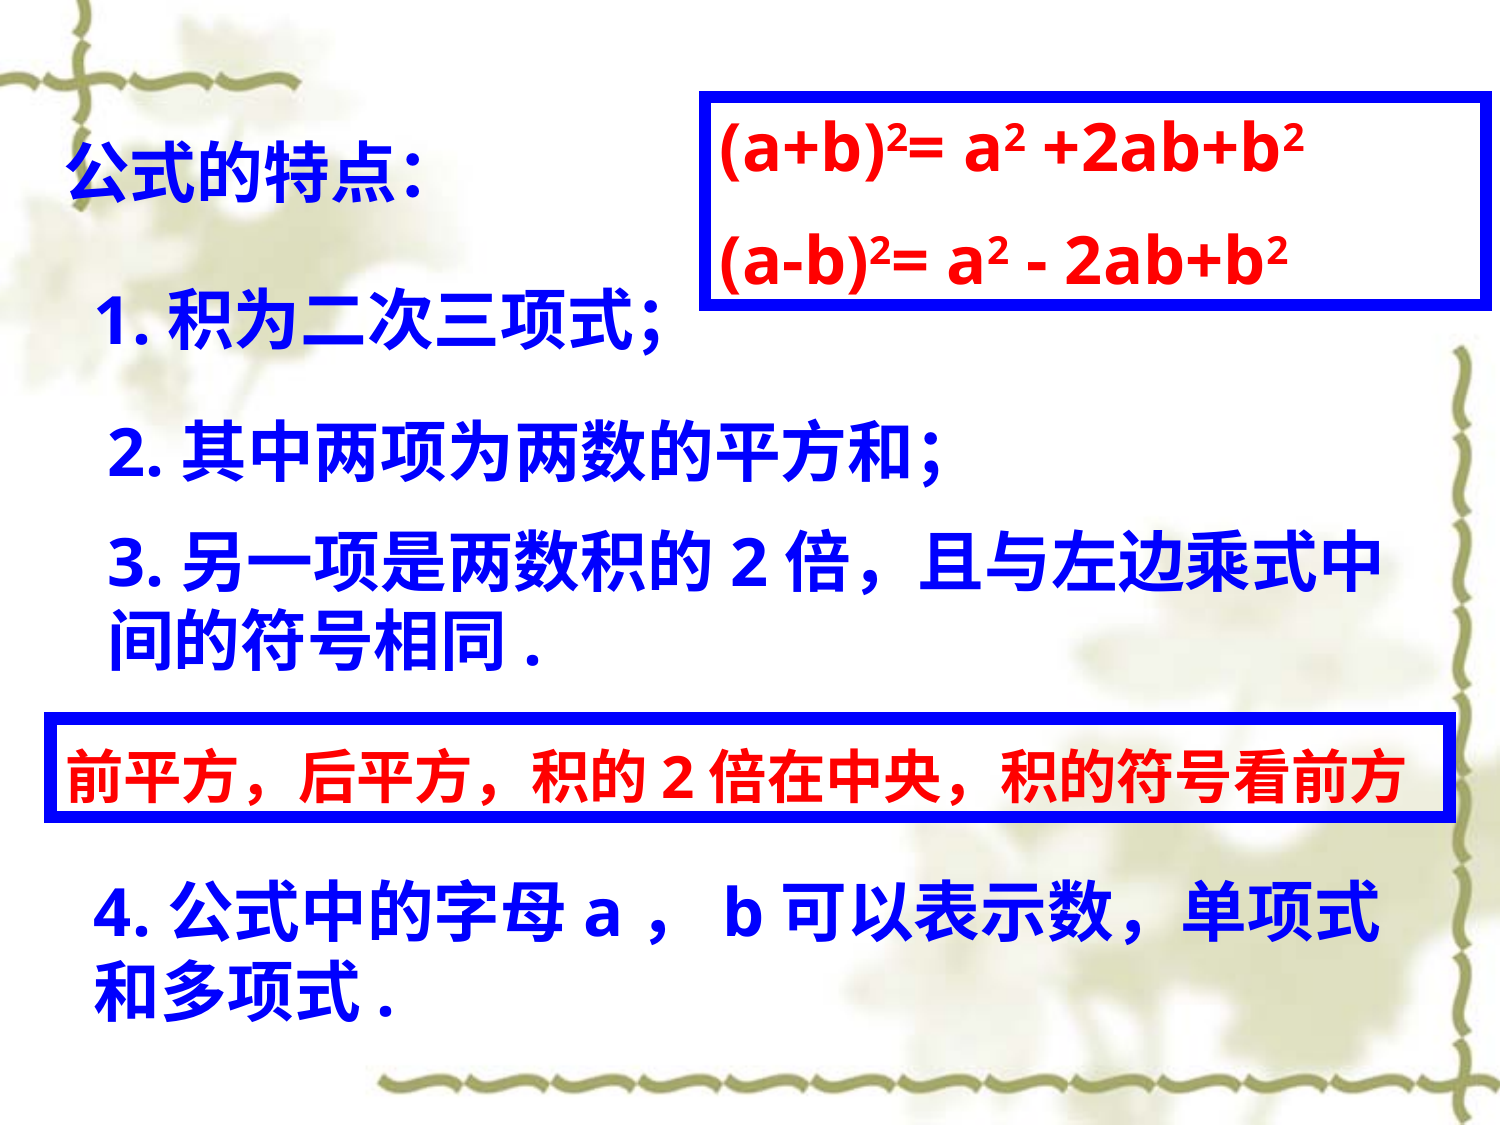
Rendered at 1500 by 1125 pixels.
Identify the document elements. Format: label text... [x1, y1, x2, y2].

picture [0, 0, 1500, 1125]
text_box 3.另一项是两数积的2倍，且与左边乘式中间的符号相同. [92, 511, 1430, 687]
text_box 1.积为二次三项式； [79, 270, 705, 365]
text_box 2.其中两项为两数的平方和； [92, 402, 1089, 498]
text_box 4.公式中的字母a，b可以表示数，单项式和多项式. [79, 862, 1450, 1037]
text_box (a+b)2= a2 +2ab+b2 (a-b)2= a2 - 2ab+b2 [704, 97, 1486, 306]
text_box 公式的特点： [48, 123, 614, 218]
text_box 前平方，后平方，积的2倍在中央，积的符号看前方 [50, 718, 1450, 818]
